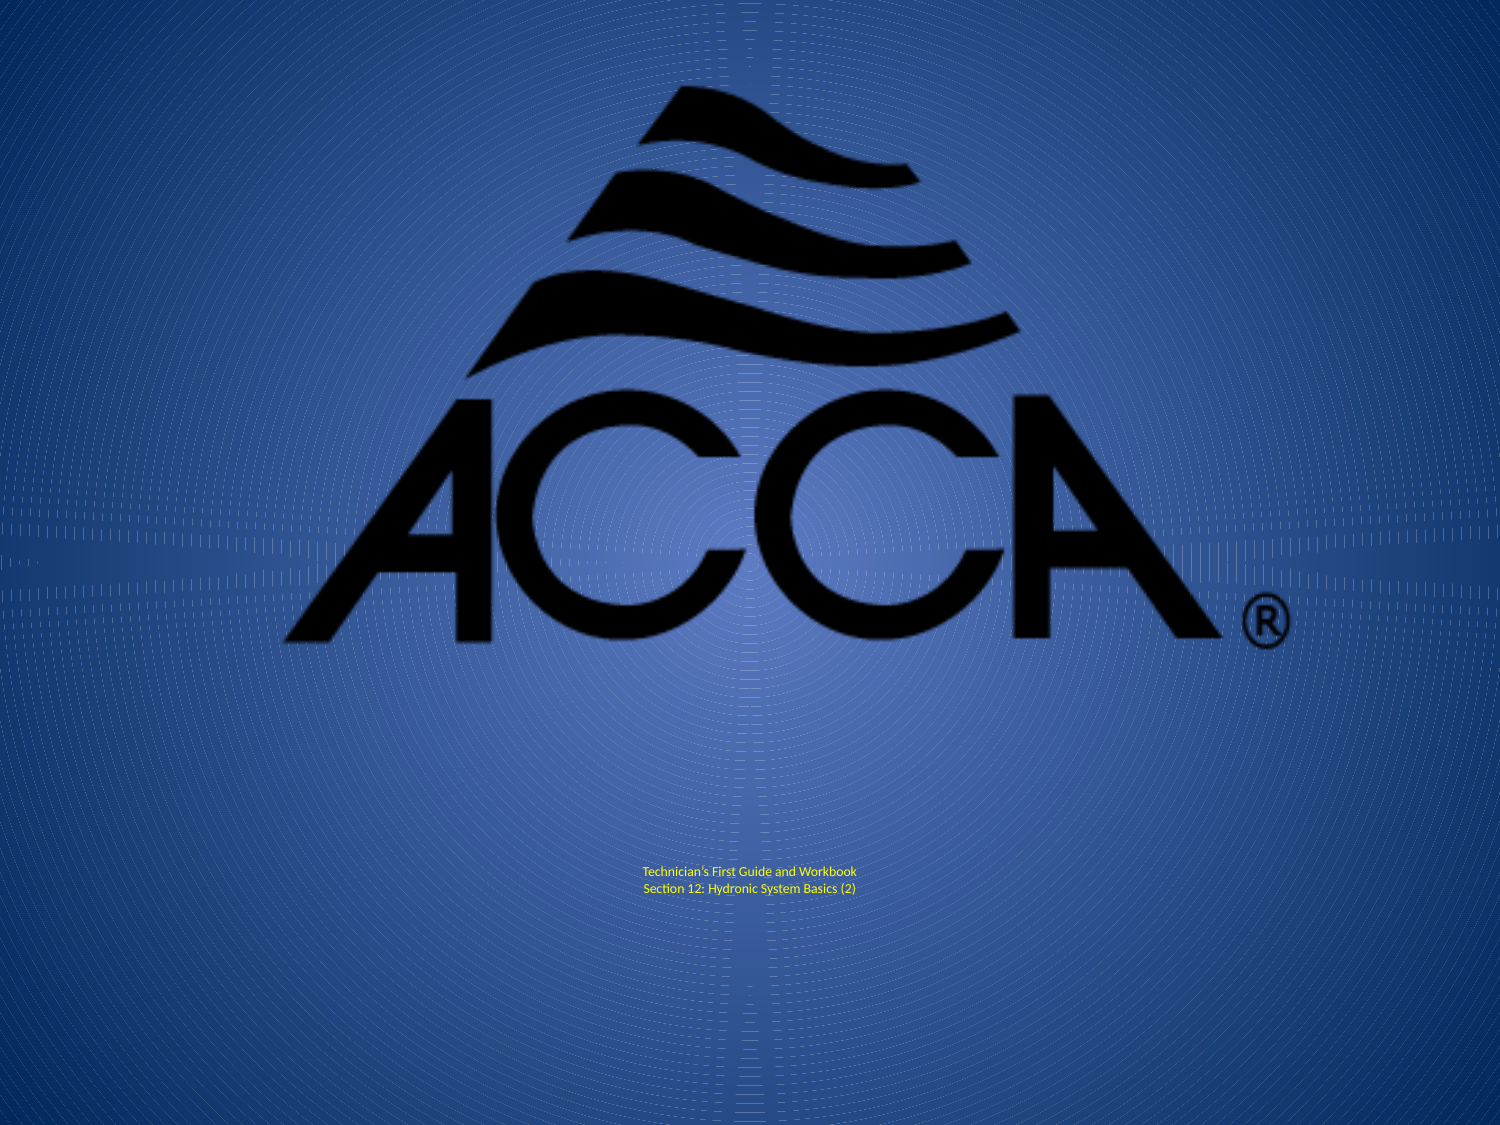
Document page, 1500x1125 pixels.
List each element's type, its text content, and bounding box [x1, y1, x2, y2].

title Technician’s First Guide and Workbook Section 12: Hydronic System Basics (2) [0, 837, 1500, 938]
picture [237, 24, 1334, 738]
